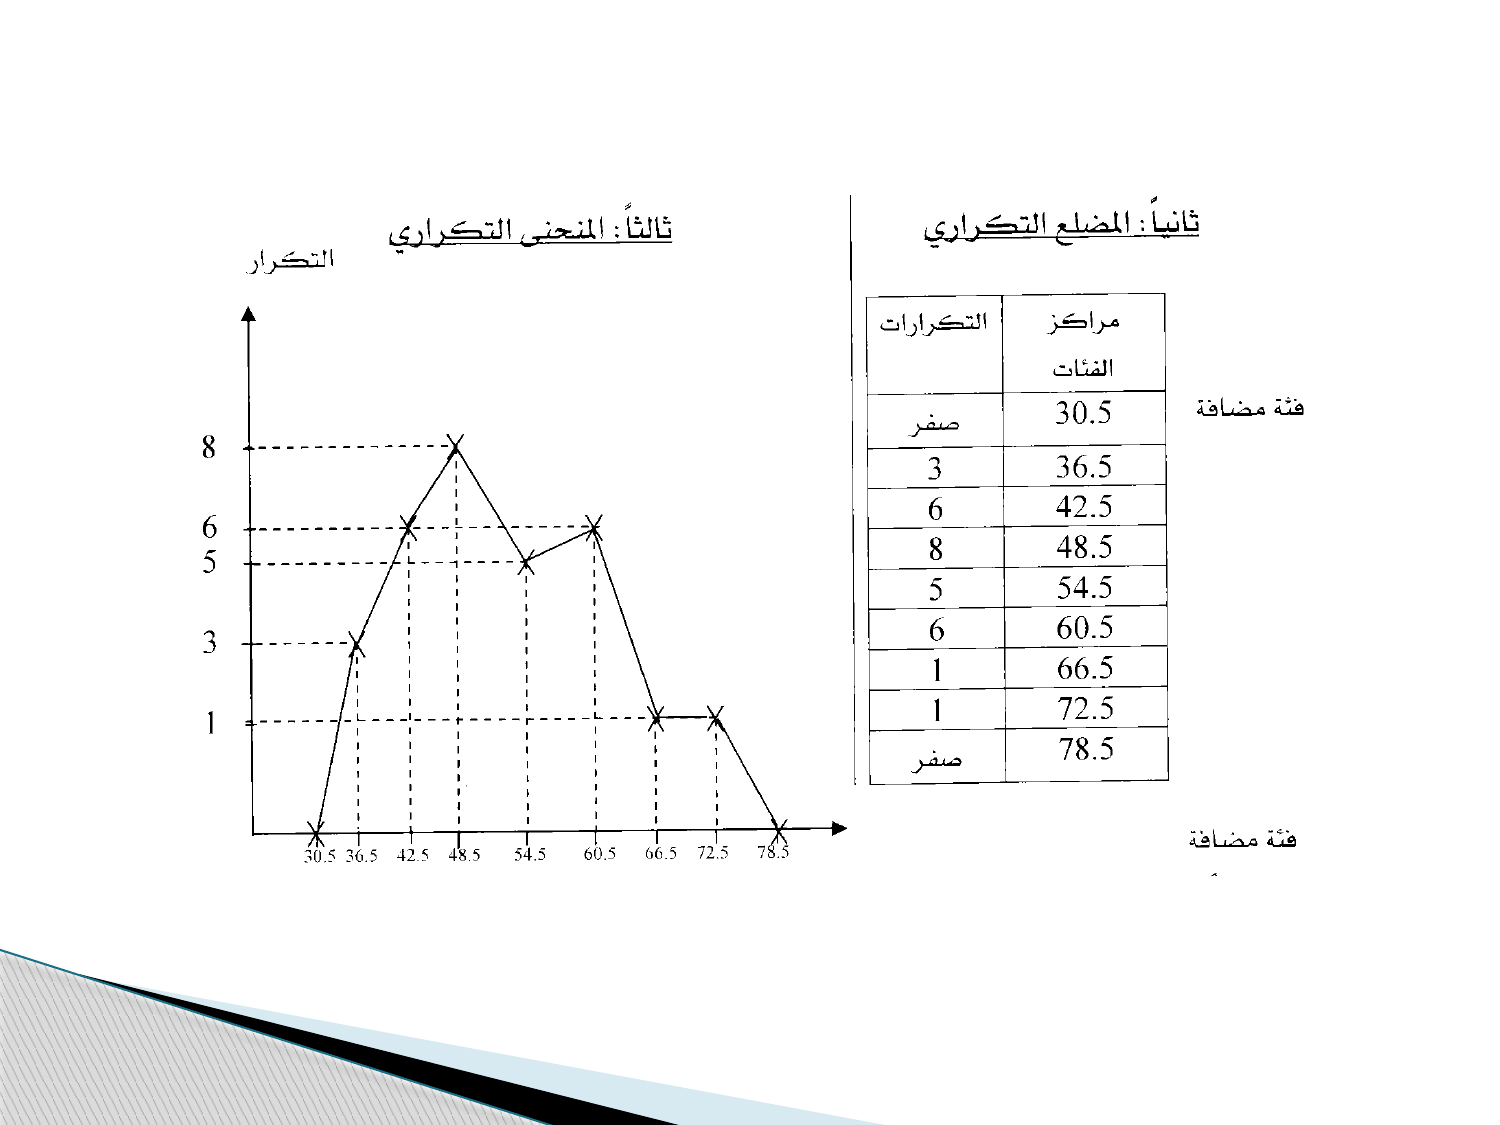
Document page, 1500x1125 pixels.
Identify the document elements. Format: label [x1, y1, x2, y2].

picture [170, 125, 1347, 877]
